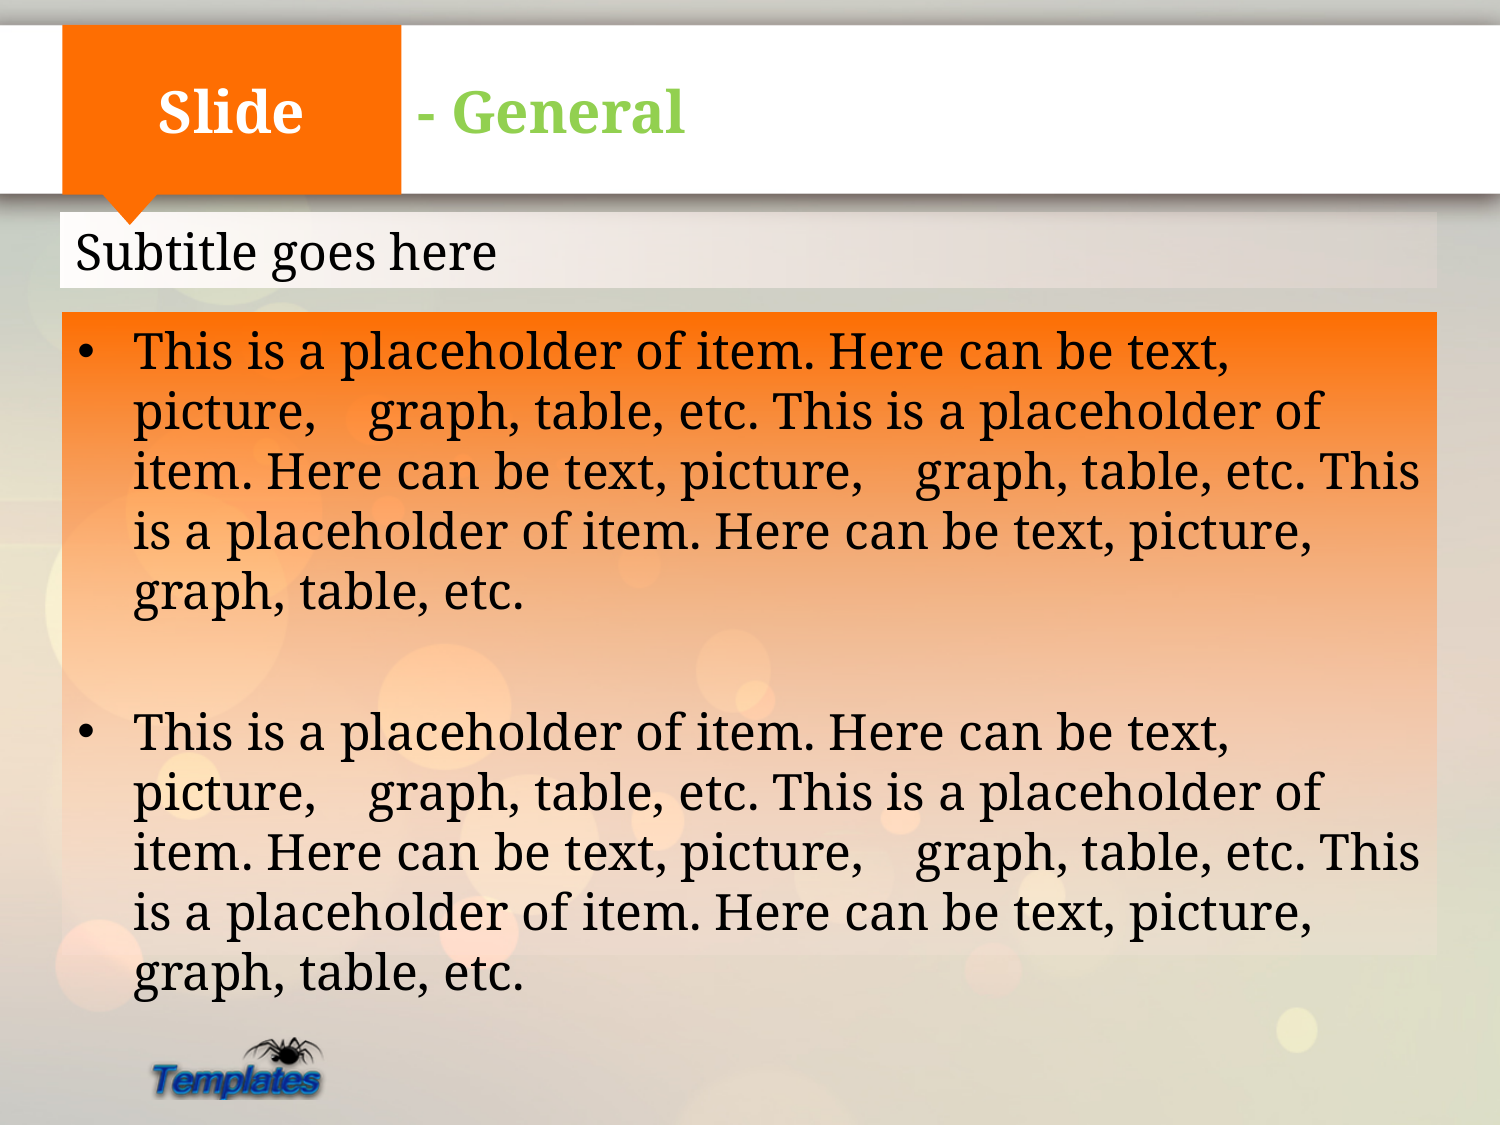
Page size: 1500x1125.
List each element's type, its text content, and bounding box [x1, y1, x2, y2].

list This is a placeholder of item. Here can be text, picture, graph, table, etc. This is a placeholder of item. Here can be text, picture, graph, table, etc. This is a placeholder of item. Here can be text, picture, graph, table, etc. This is a placeholder of item. Here can be text, picture, graph, table, etc. This is a placeholder of item. Here can be text, picture, graph, table, etc. This is a placeholder of item. Here can be text, picture, graph, table, etc. [62, 312, 1437, 955]
title - General [443, 57, 1482, 163]
list Subtitle goes here [60, 212, 1437, 288]
picture [0, 0, 1500, 1125]
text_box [62, 24, 402, 226]
